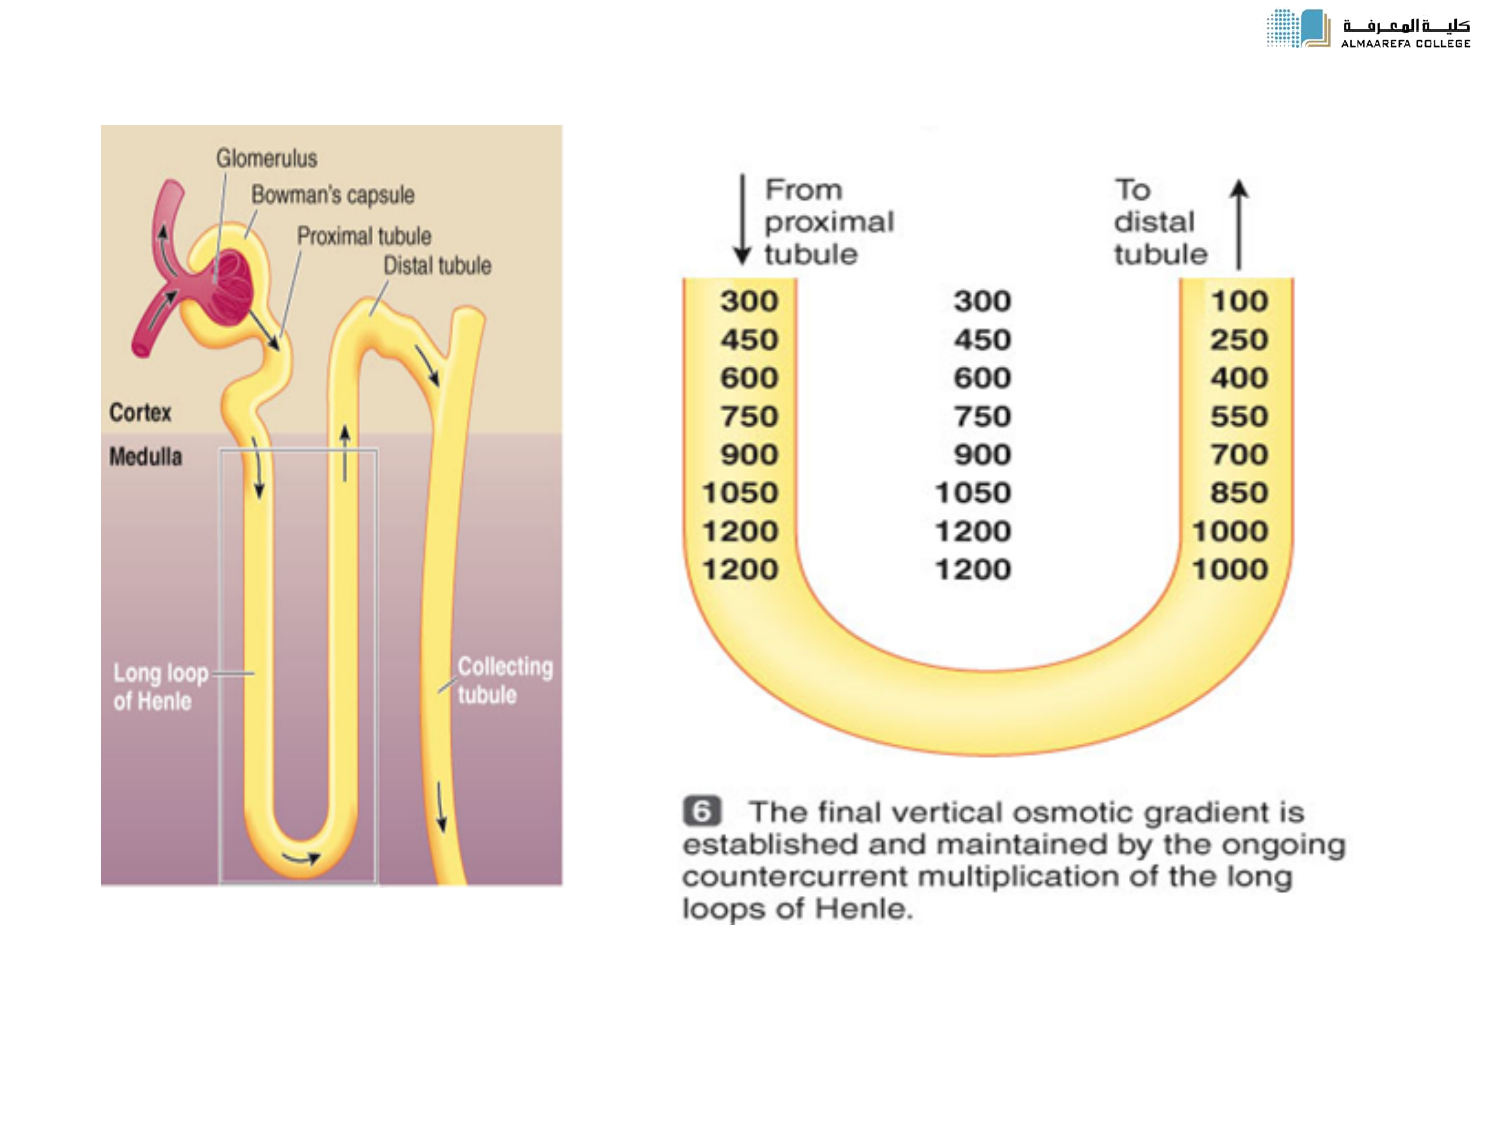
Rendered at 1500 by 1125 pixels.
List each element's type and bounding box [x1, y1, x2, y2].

picture [1262, 0, 1475, 65]
picture [100, 124, 1409, 926]
